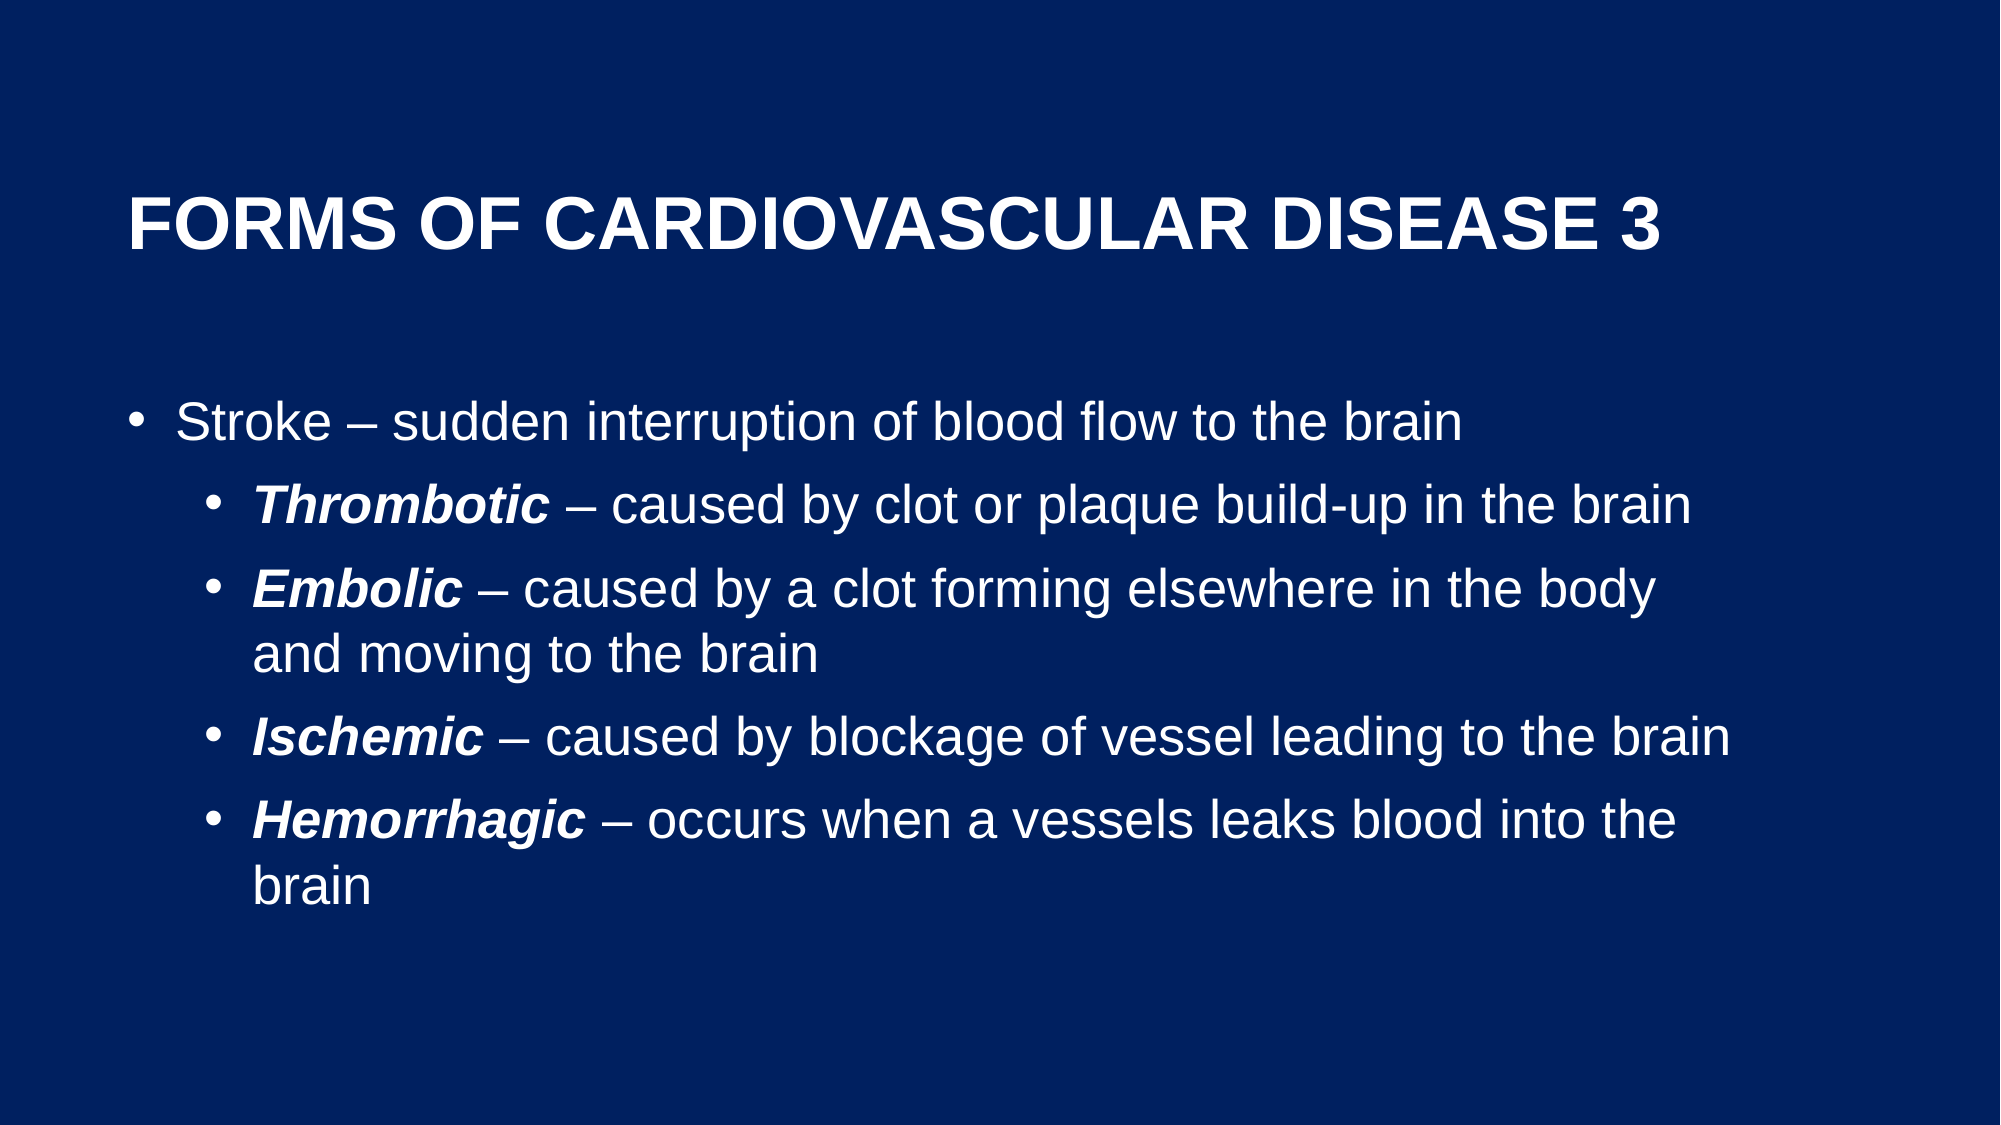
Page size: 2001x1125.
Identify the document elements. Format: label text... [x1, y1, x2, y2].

list Stroke – sudden interruption of blood flow to the brain Thrombotic – caused by clot or plaque build-up in the brain Embolic – caused by a clot forming elsewhere in the body and moving to the brain Ischemic – caused by blockage of vessel leading to the brain Hemorrhagic – occurs when a vessels leaks blood into the brain [112, 351, 1775, 950]
title Forms of Cardiovascular disease 3 [112, 99, 1775, 339]
